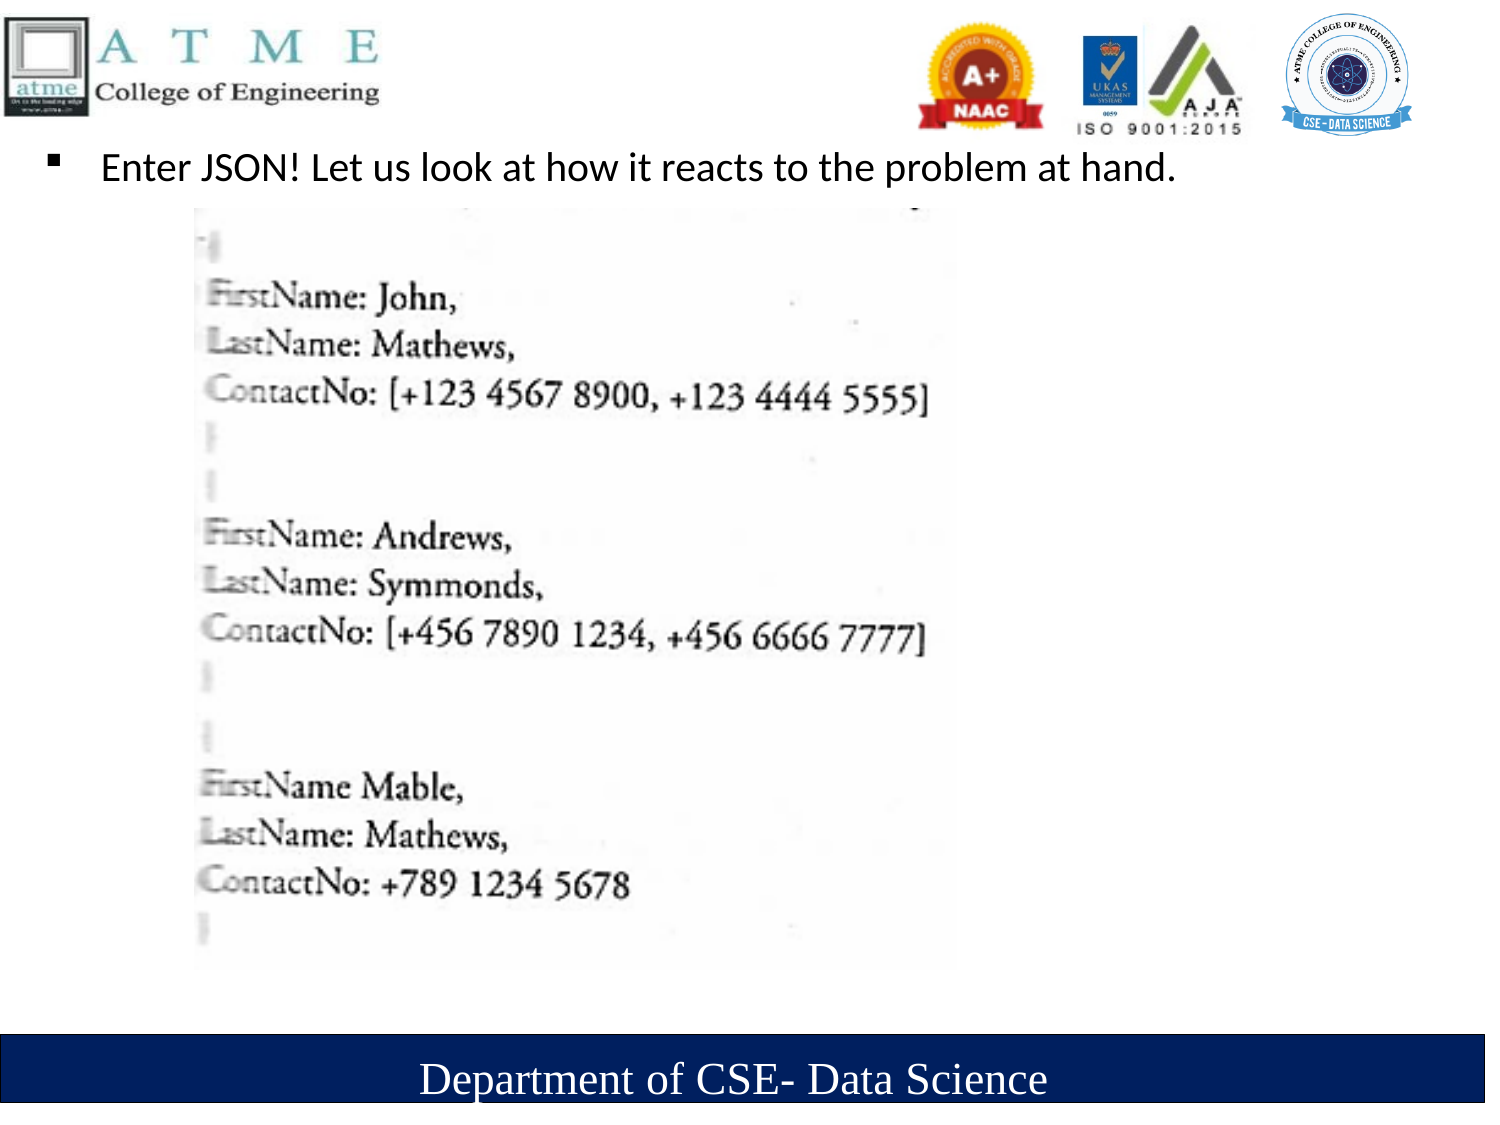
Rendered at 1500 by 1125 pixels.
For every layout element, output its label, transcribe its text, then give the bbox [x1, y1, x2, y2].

picture [0, 13, 383, 121]
picture [194, 207, 957, 971]
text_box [0, 1033, 1486, 1104]
list Enter JSON! Let us look at how it reacts to the problem at hand. [29, 132, 1425, 1005]
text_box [1061, 16, 1256, 146]
picture [1281, 9, 1412, 140]
picture [903, 20, 1058, 151]
